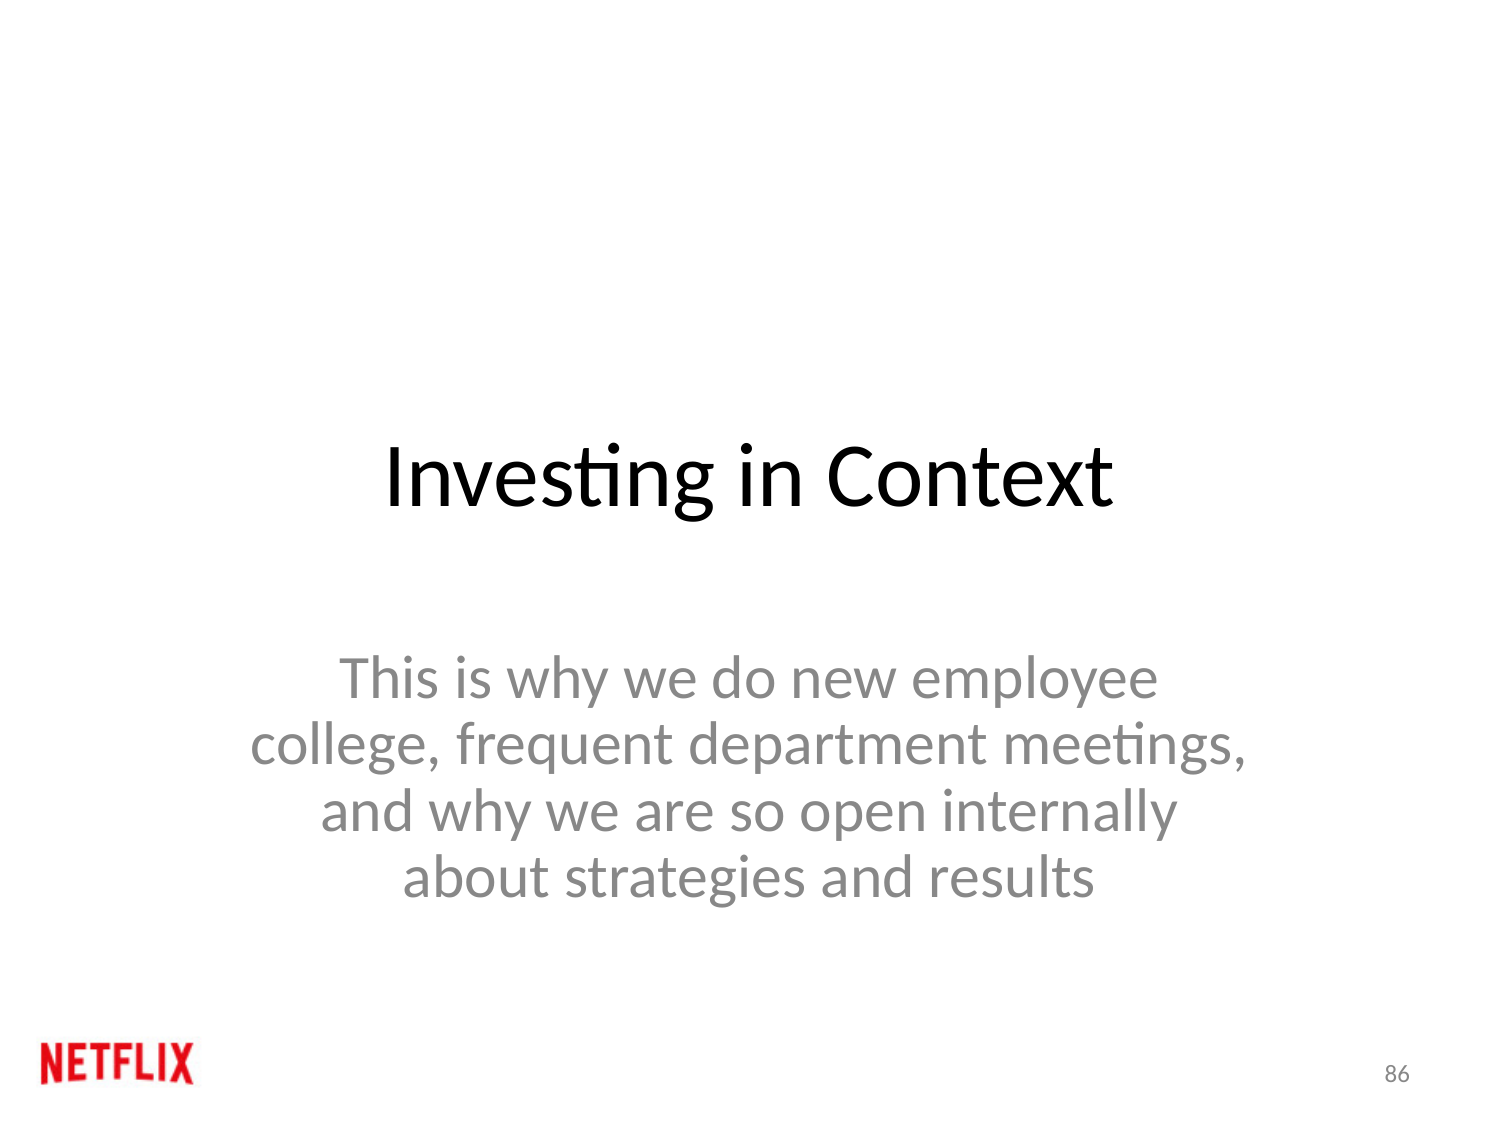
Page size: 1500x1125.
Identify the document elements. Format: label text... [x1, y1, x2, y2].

title Investing in Context [112, 349, 1388, 591]
subtitle This is why we do new employee college, frequent department meetings, and why we are so open internally about strategies and results [225, 637, 1275, 925]
picture [24, 1024, 211, 1104]
slide_number ‹#› [1074, 1042, 1425, 1103]
